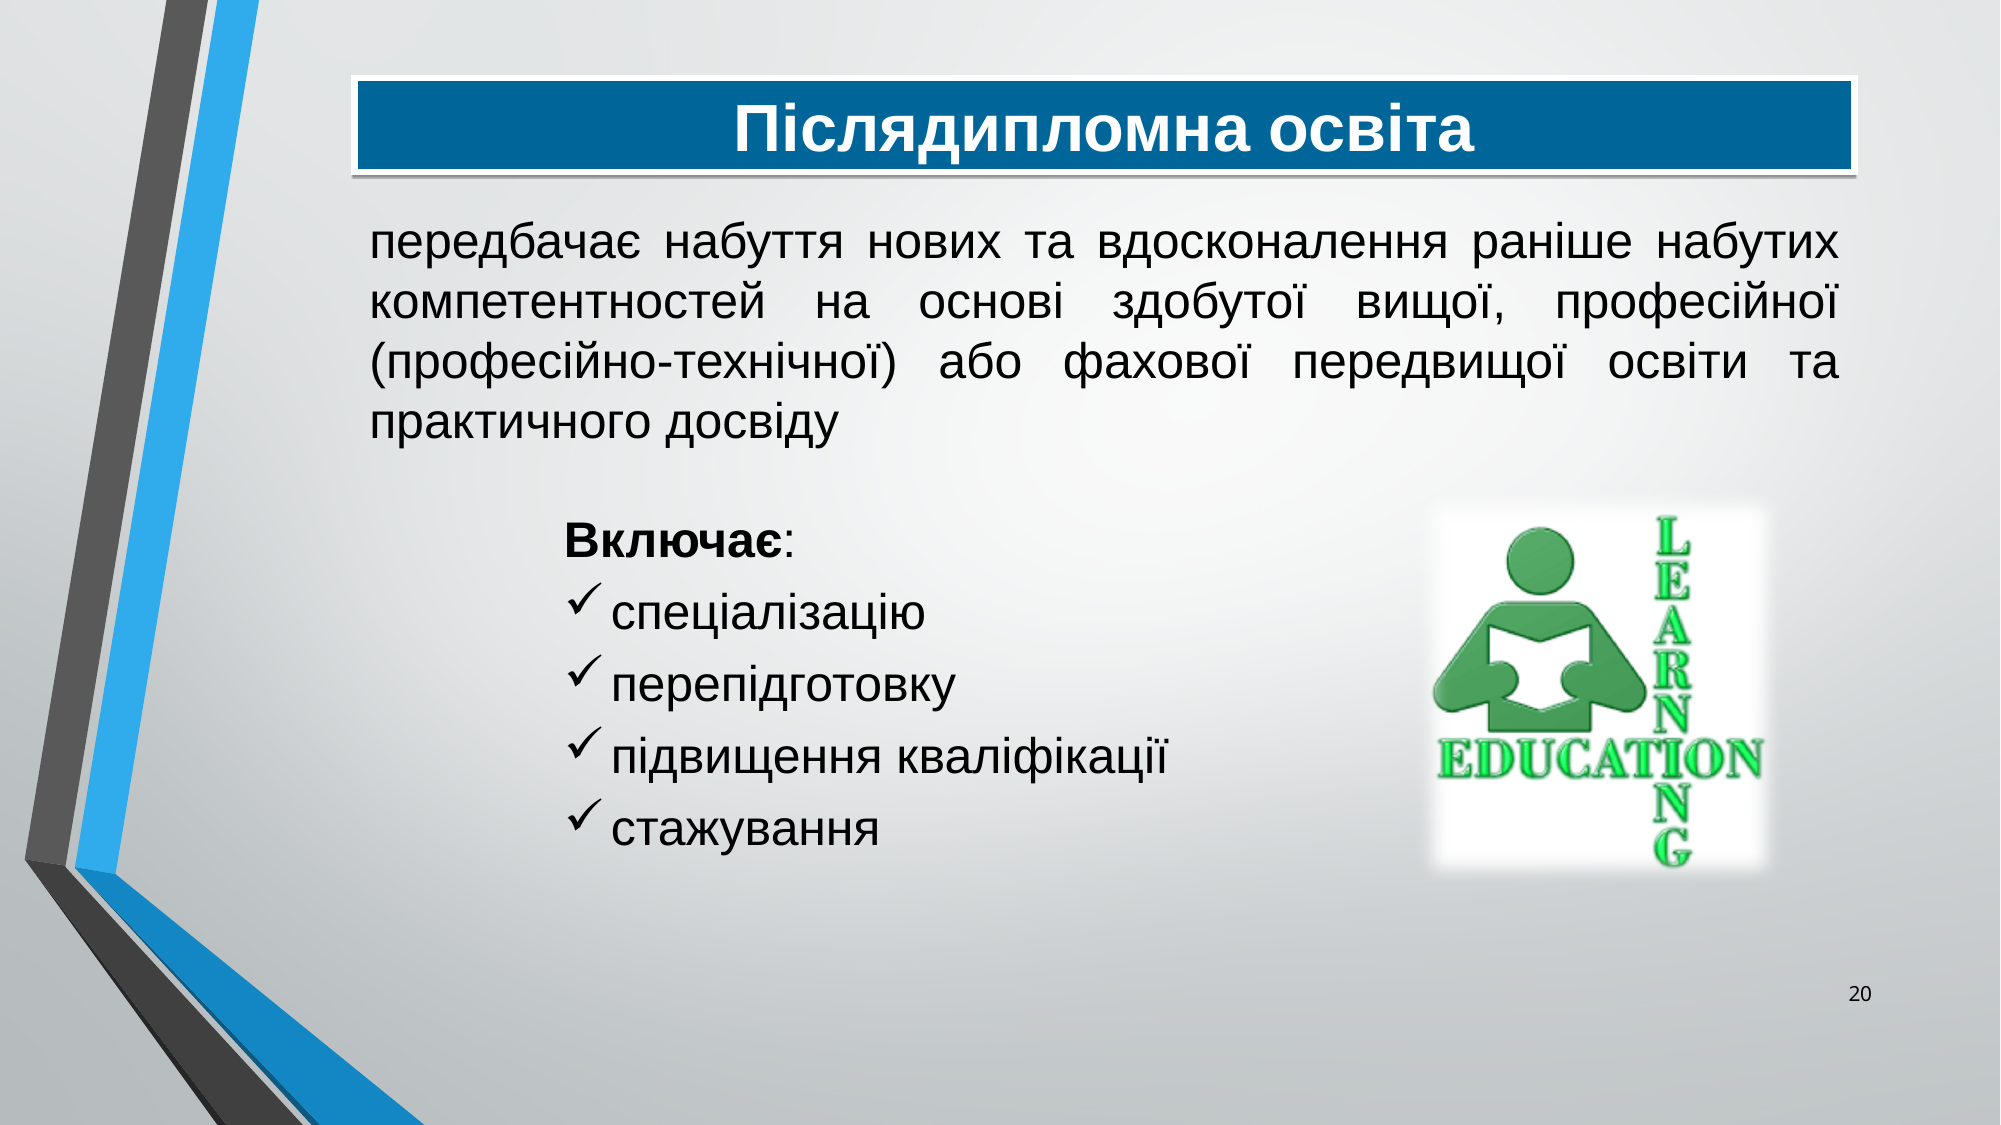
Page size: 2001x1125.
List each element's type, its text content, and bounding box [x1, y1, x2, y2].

picture [1414, 487, 1785, 888]
text_box Післядипломна освіта [354, 77, 1855, 173]
slide_number 20 [1796, 965, 1887, 1025]
text_box Включає: спеціалізацію перепідготовку підвищення кваліфікації стажування [549, 487, 1661, 908]
text_box передбачає набуття нових та вдосконалення раніше набутих компетентностей на основі здобутої вищої, професійної (професійно-технічної) або фахової передвищої освіти та практичного досвіду [354, 201, 1855, 457]
